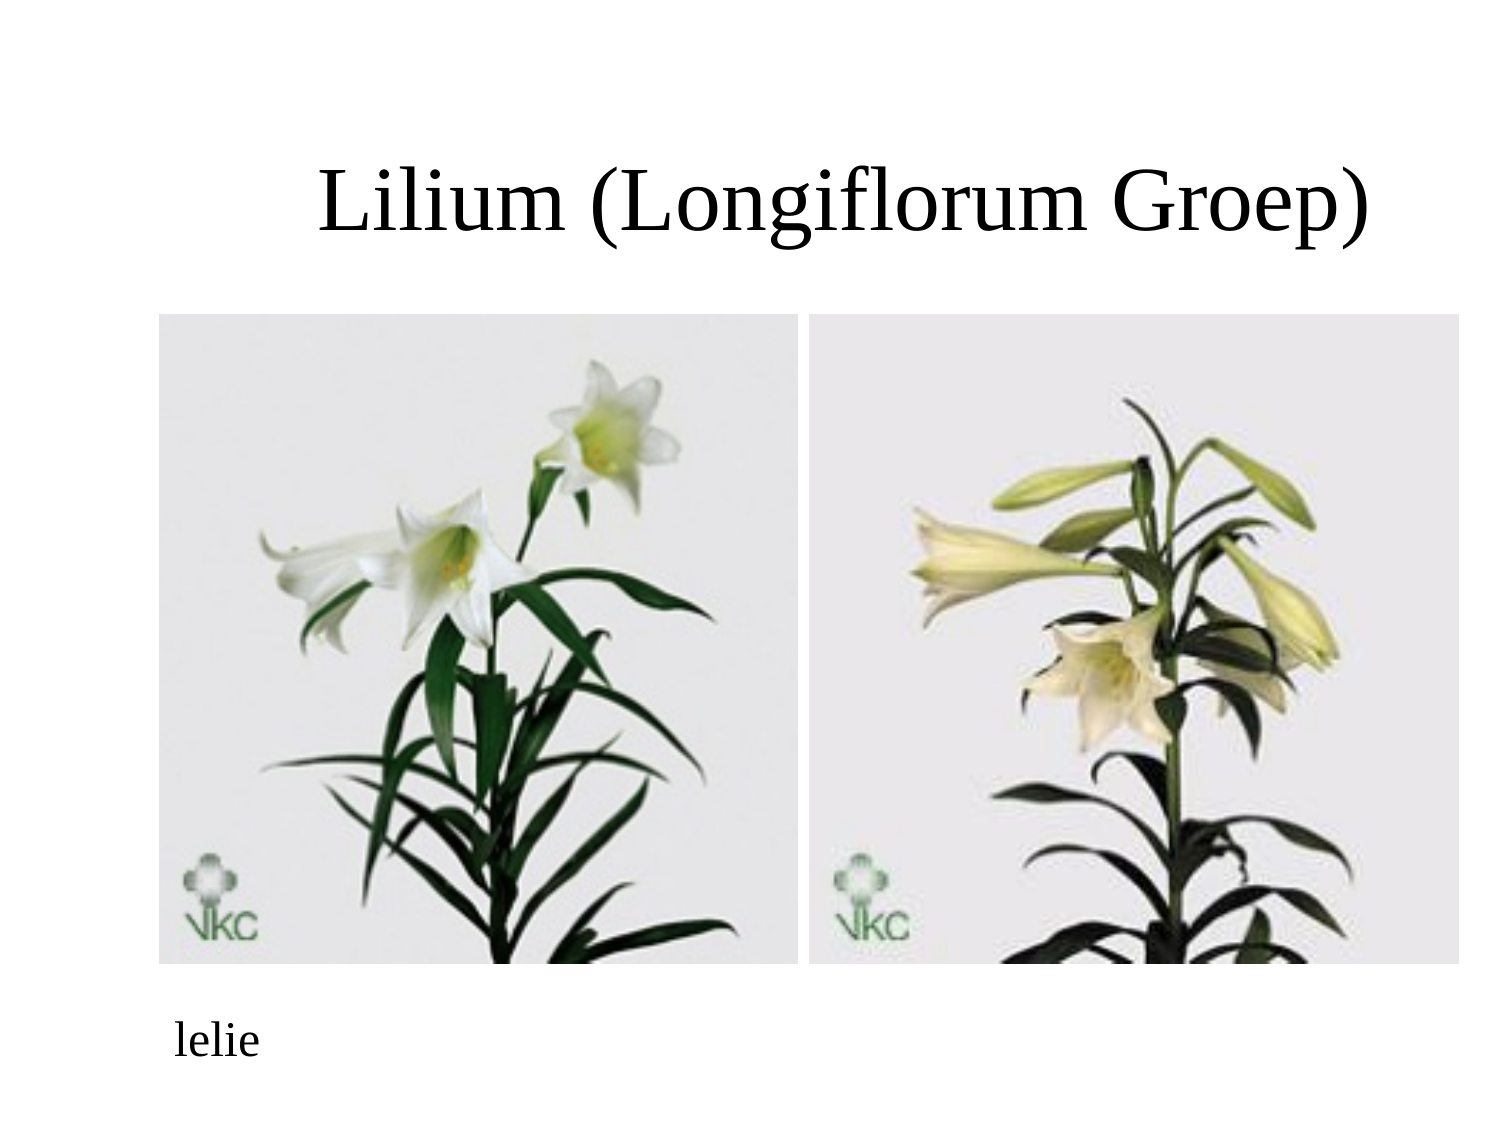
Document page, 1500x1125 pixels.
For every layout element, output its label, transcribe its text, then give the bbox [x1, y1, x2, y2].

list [159, 314, 798, 965]
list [808, 314, 1459, 965]
text_box lelie [159, 999, 1222, 1075]
title Lilium (Longiflorum Groep) [112, 99, 1388, 288]
